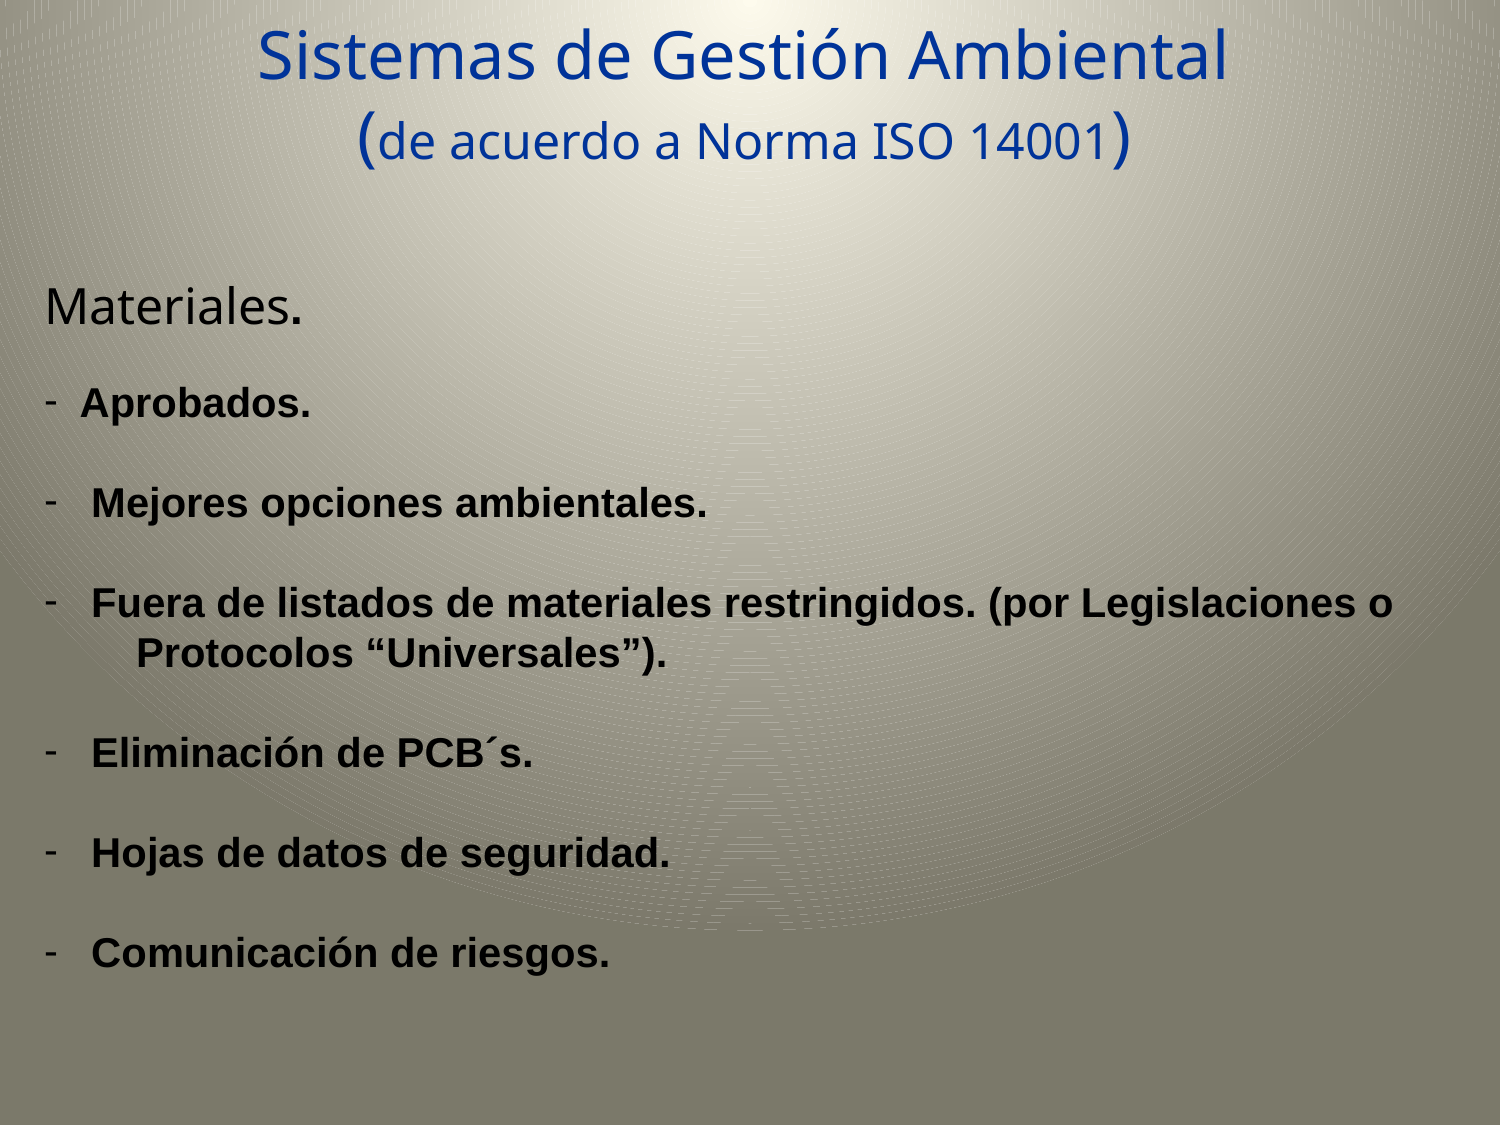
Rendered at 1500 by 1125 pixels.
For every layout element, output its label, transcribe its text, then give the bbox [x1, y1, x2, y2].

text_box Materiales. Aprobados. Mejores opciones ambientales. Fuera de listados de materiales restringidos. (por Legislaciones o Protocolos “Universales”). Eliminación de PCB´s. Hojas de datos de seguridad. Comunicación de riesgos. [29, 267, 1459, 1035]
title Sistemas de Gestión Ambiental (de acuerdo a Norma ISO 14001) [29, 30, 1460, 156]
